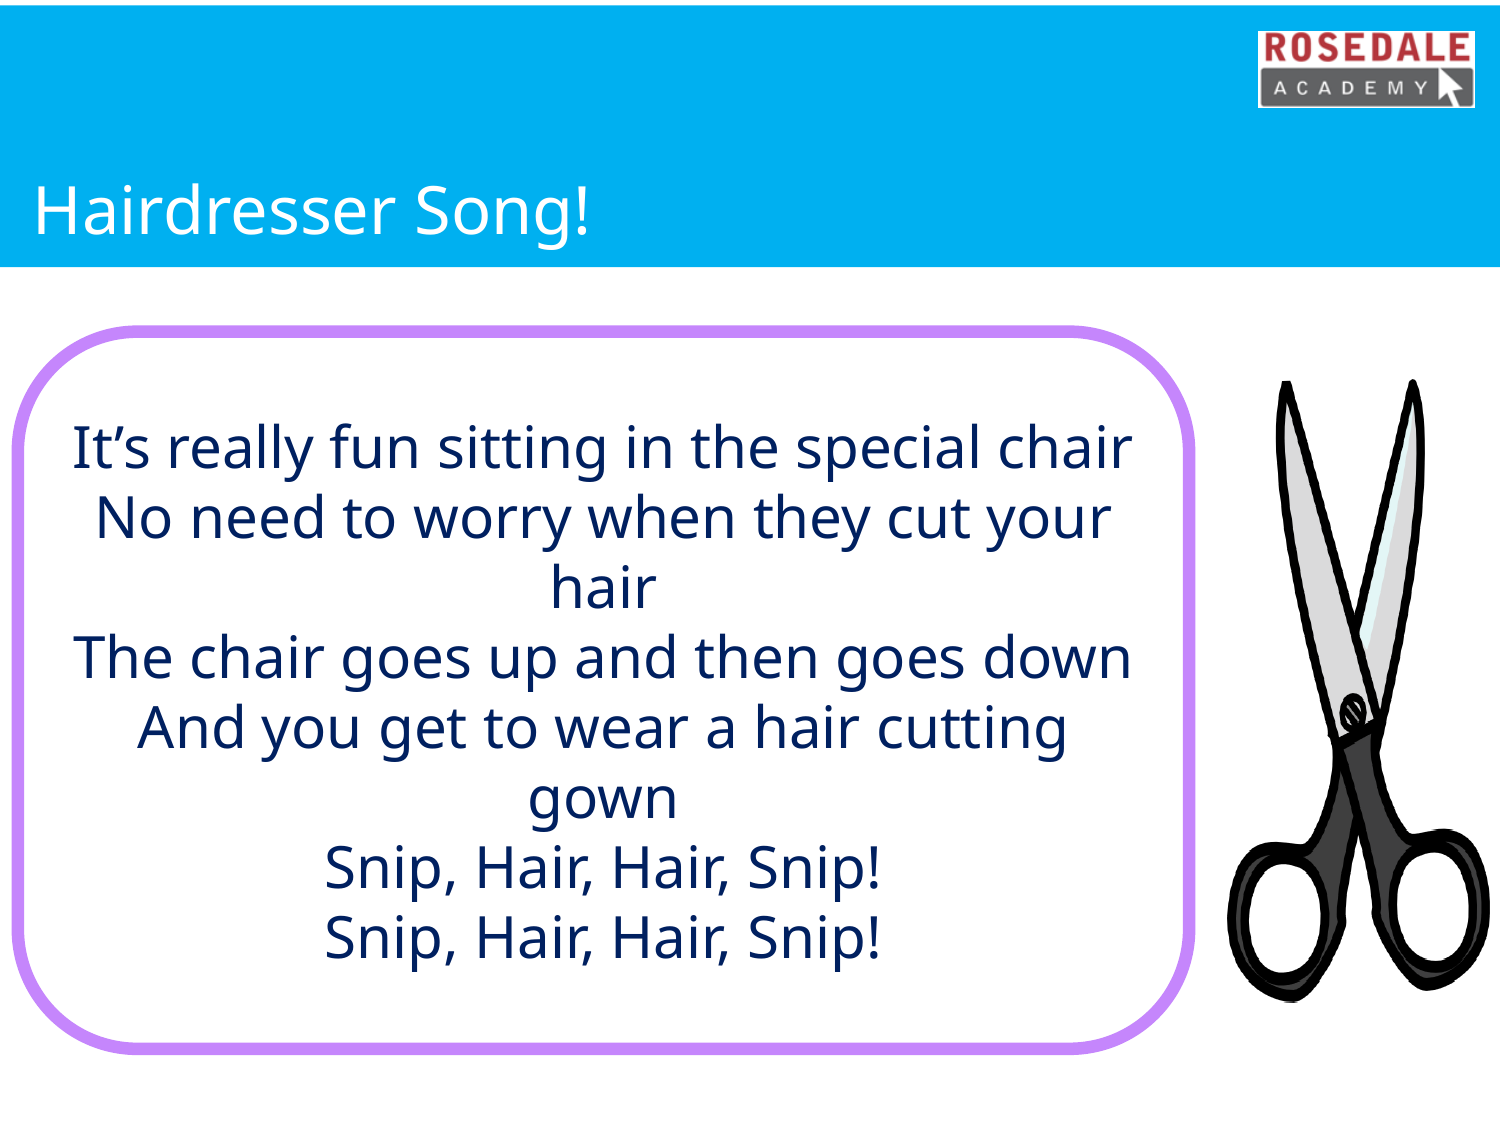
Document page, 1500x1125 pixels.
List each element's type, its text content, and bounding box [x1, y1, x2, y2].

text_box [0, 4, 1500, 268]
picture [1227, 377, 1490, 1003]
text_box Hairdresser Song! [17, 160, 1379, 256]
text_box It’s really fun sitting in the special chair No need to worry when they cut your hair The chair goes up and then goes down And you get to wear a hair cutting gown Snip, Hair, Hair, Snip! Snip, Hair, Hair, Snip! [16, 330, 1191, 1050]
picture [1259, 32, 1474, 107]
